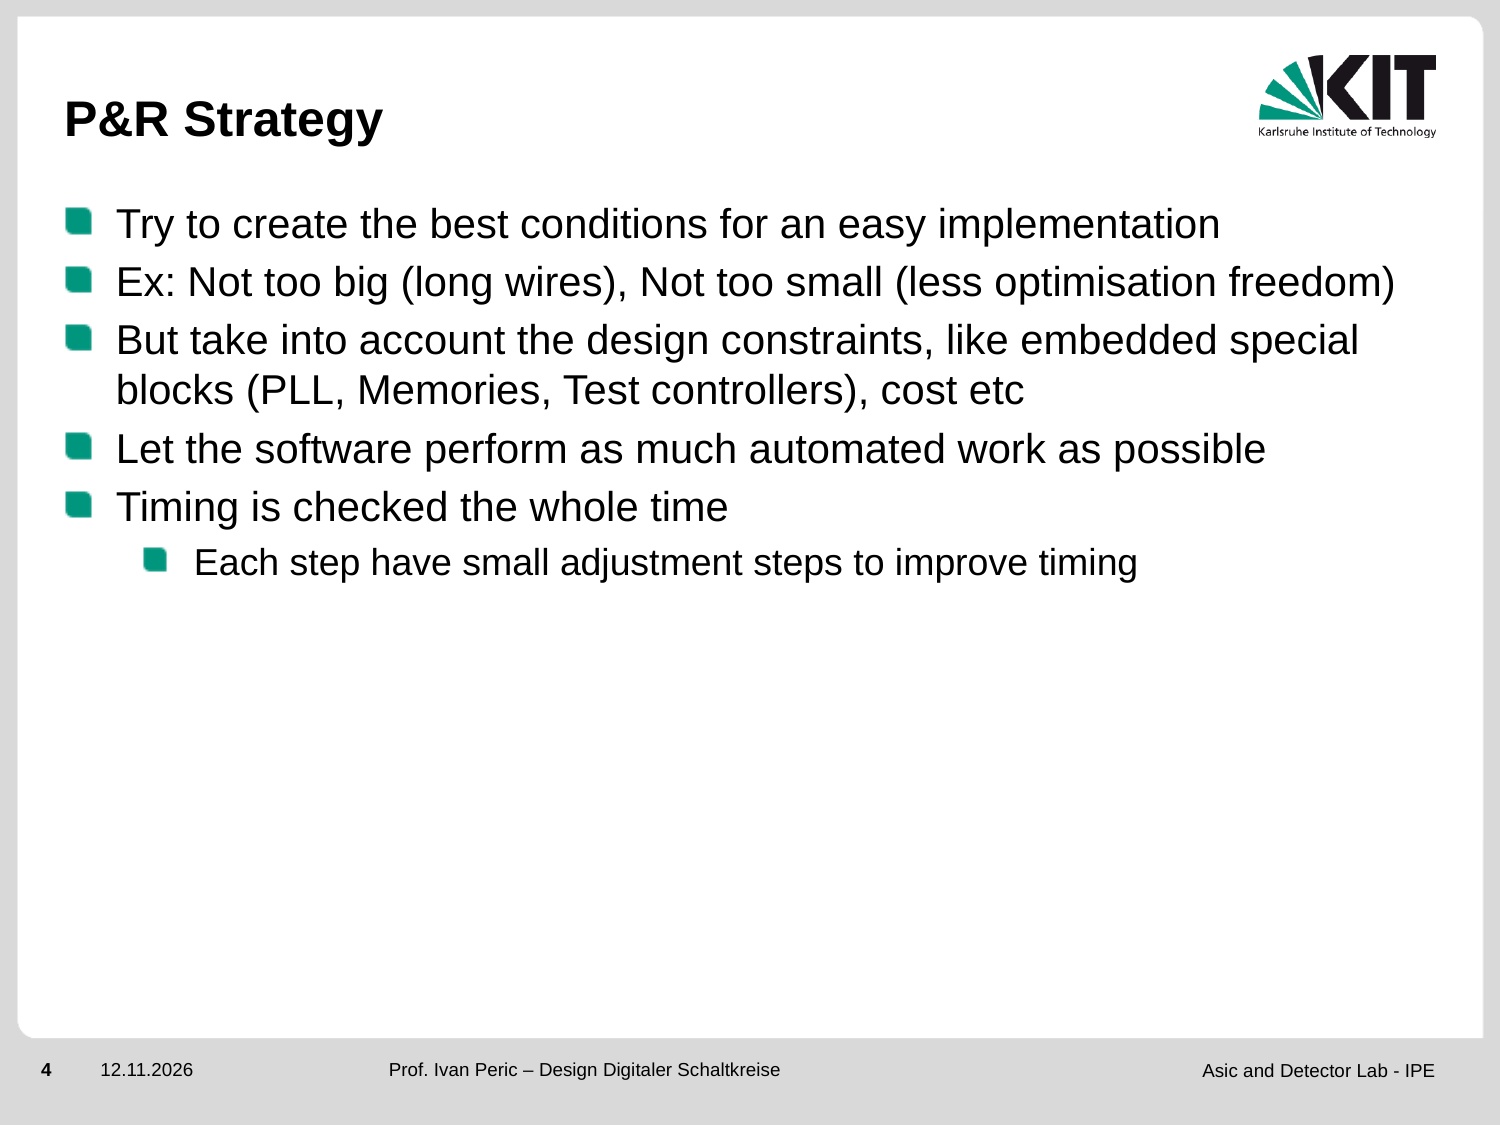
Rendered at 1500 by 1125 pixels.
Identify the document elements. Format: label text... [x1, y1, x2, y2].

list Try to create the best conditions for an easy implementation Ex: Not too big (long wires), Not too small (less optimisation freedom) But take into account the design constraints, like embedded special blocks (PLL, Memories, Test controllers), cost etc Let the software perform as much automated work as possible Timing is checked the whole time Each step have small adjustment steps to improve timing [64, 196, 1436, 1000]
title P&R Strategy [64, 54, 1198, 147]
picture [0, 0, 1500, 1125]
